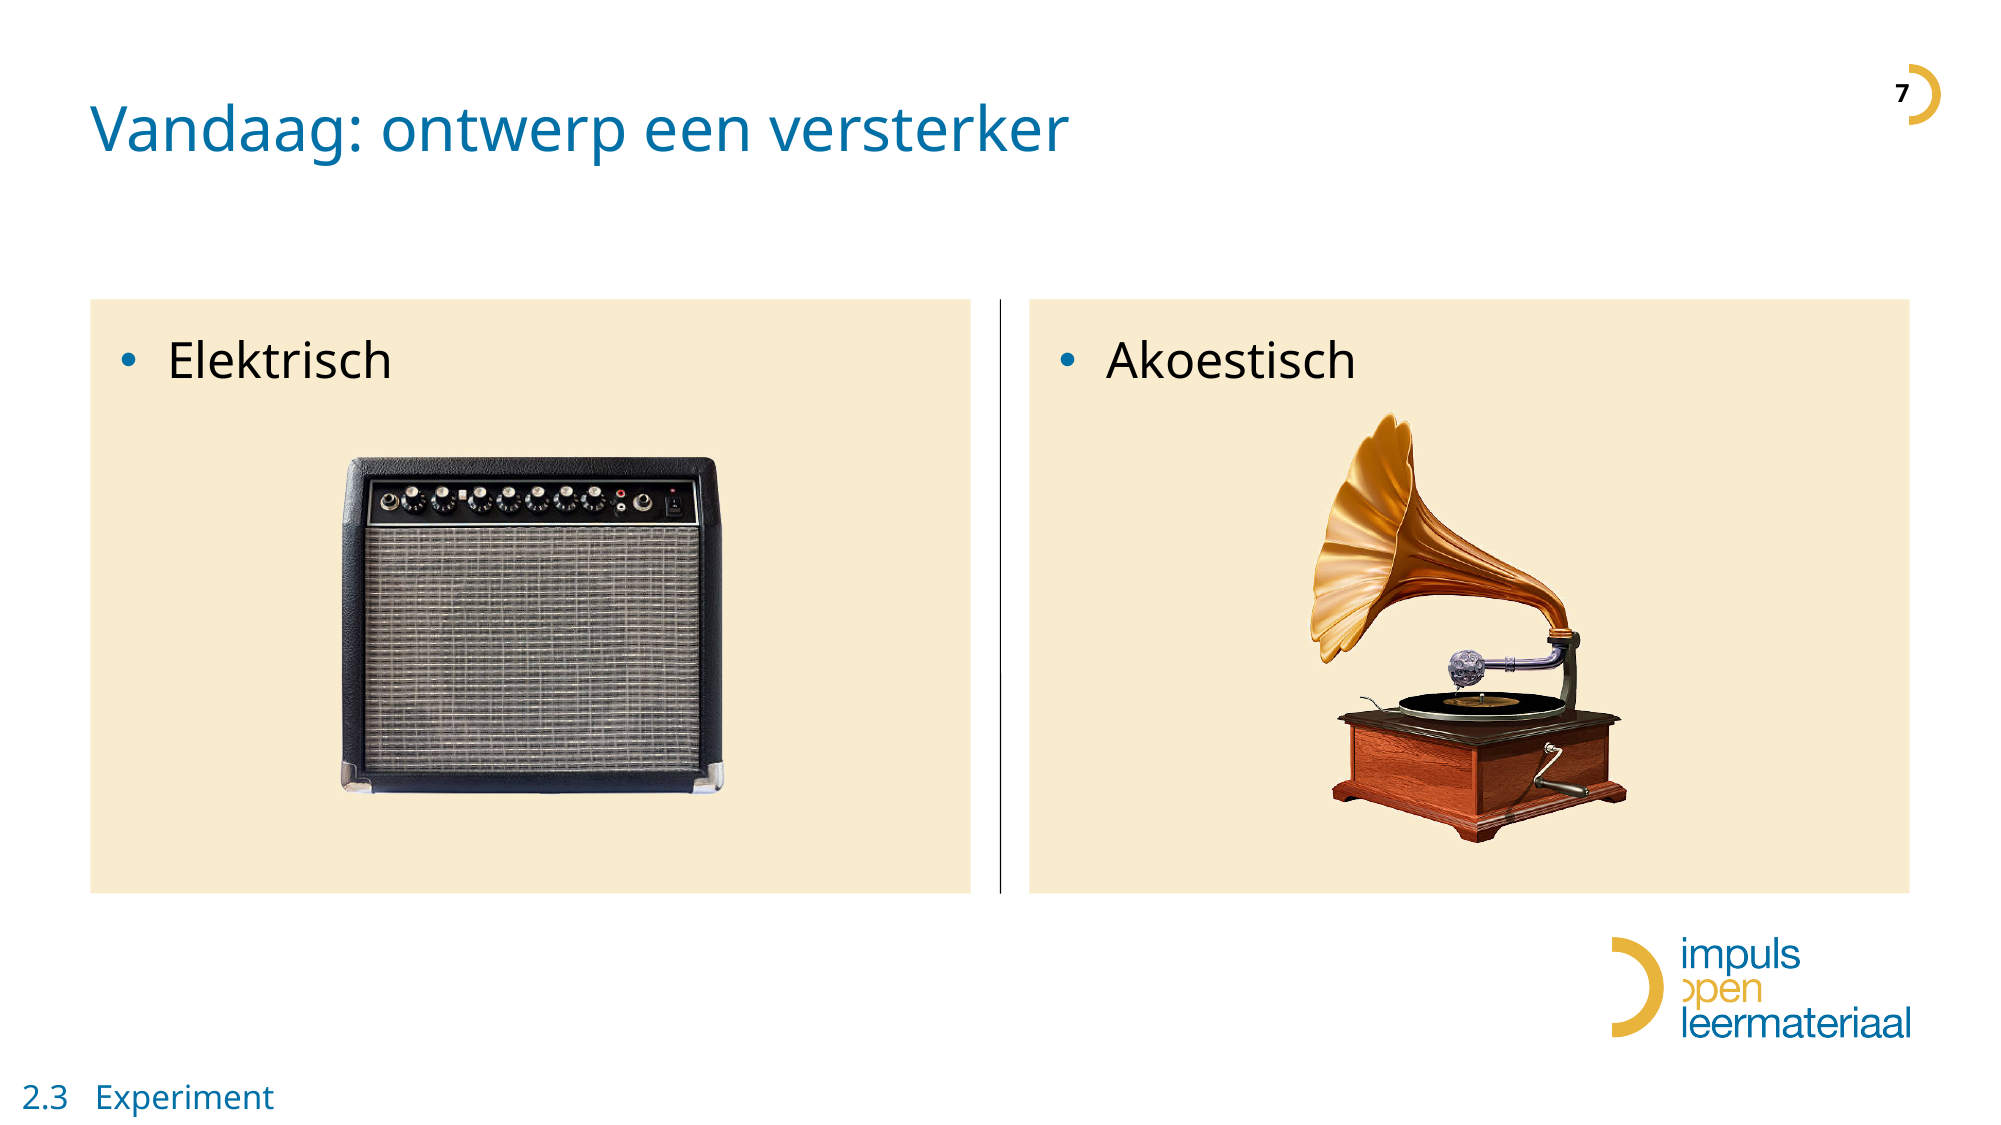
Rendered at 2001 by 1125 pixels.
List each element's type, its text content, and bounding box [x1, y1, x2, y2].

picture [1301, 404, 1637, 851]
picture [1752, 1018, 1761, 1038]
list Akoestisch [1029, 299, 1910, 894]
picture [1787, 1027, 1797, 1034]
title Vandaag: ontwerp een versterker [90, 89, 1910, 247]
picture [1887, 1027, 1897, 1034]
picture [1717, 1018, 1727, 1023]
picture [1845, 1019, 1853, 1038]
text_box 2.3 Experiment [21, 1076, 348, 1116]
picture [1695, 1018, 1705, 1023]
picture [1766, 1018, 1775, 1038]
picture [1909, 64, 1941, 125]
picture [1612, 937, 1910, 1038]
picture [1865, 1027, 1875, 1034]
picture [1694, 1028, 1716, 1038]
list Elektrisch [90, 299, 971, 894]
picture [206, 404, 855, 869]
picture [1822, 1018, 1833, 1023]
